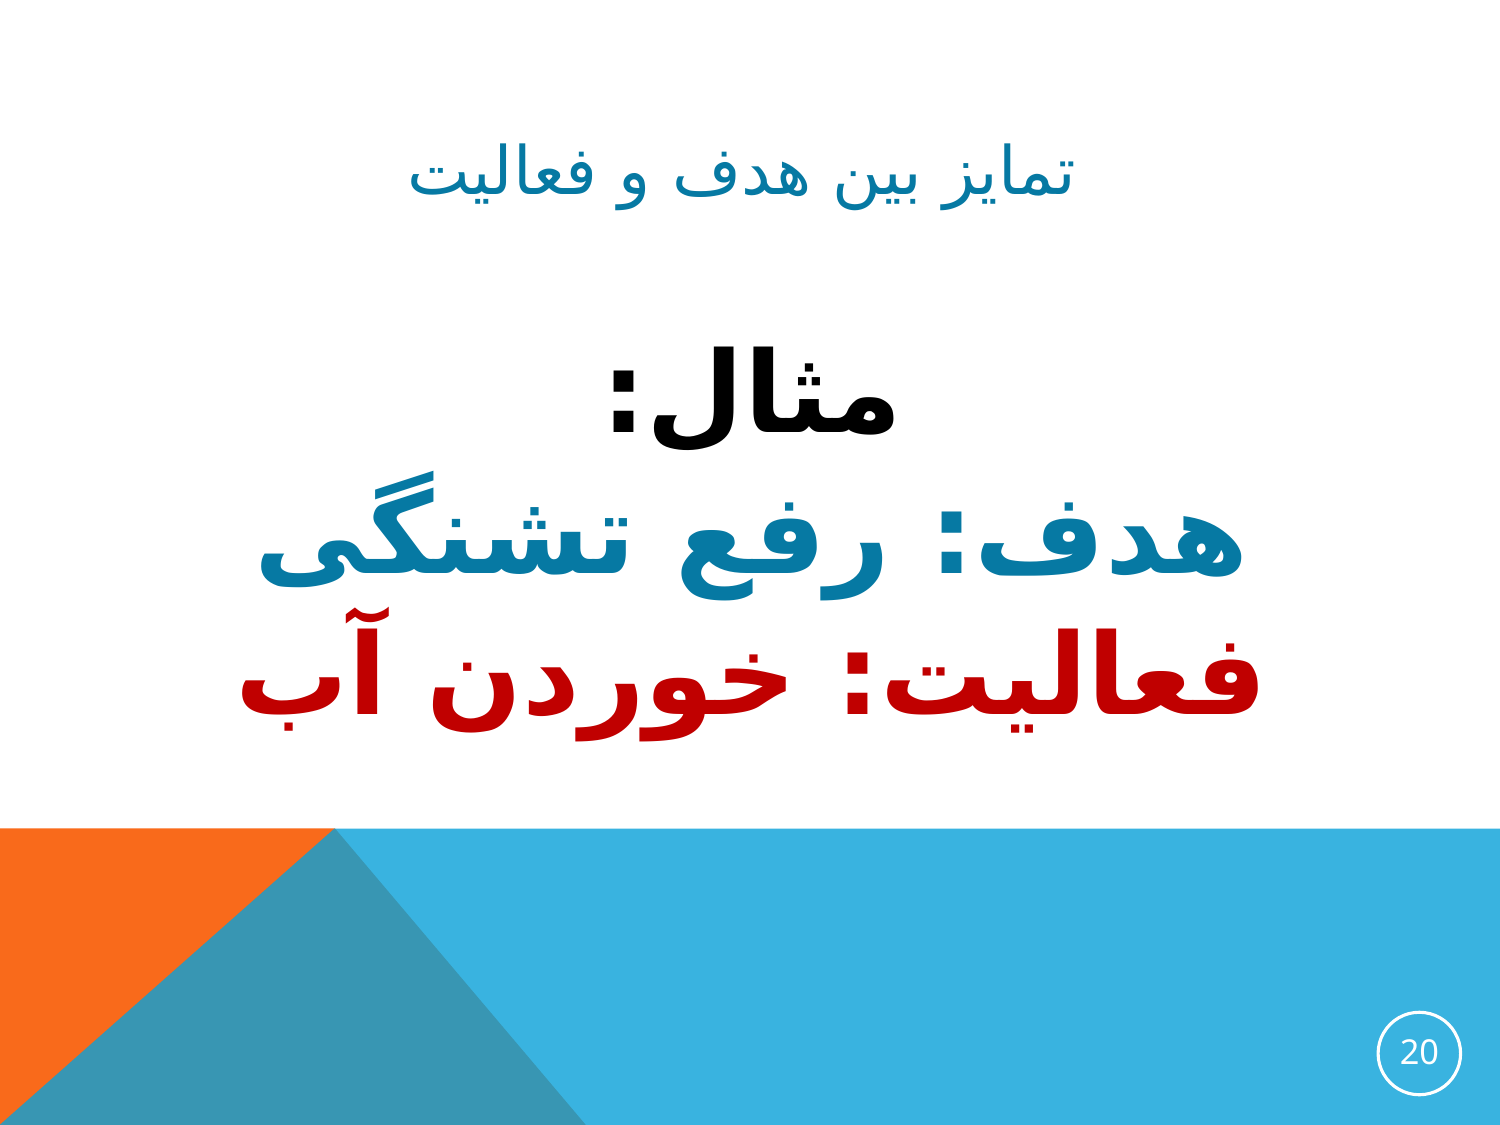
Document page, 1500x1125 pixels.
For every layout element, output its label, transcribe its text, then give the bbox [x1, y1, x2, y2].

title تمایز بین هدف و فعالیت [125, 162, 1359, 253]
list مثال: هدف: رفع تشنگی فعالیت: خوردن آب [135, 312, 1369, 768]
slide_number 20 [1376, 1010, 1463, 1097]
